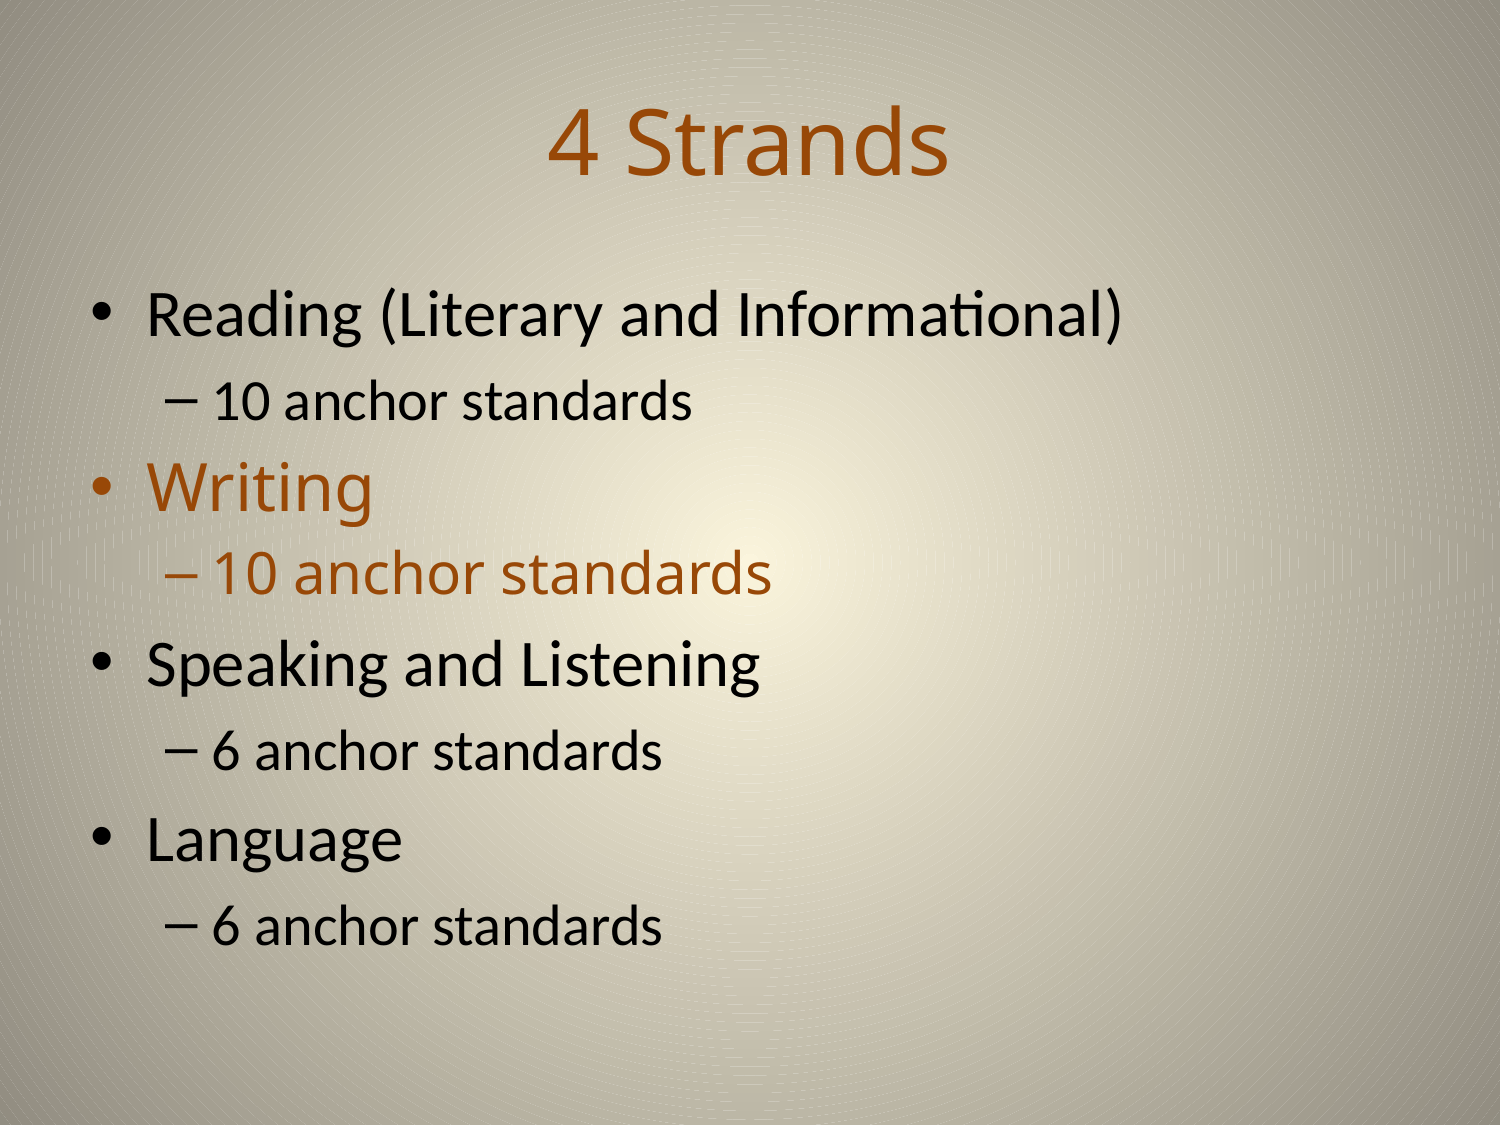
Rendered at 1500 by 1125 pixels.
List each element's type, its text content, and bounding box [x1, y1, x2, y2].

title 4 Strands [75, 45, 1425, 233]
list Reading (Literary and Informational) 10 anchor standards Writing 10 anchor standards Speaking and Listening 6 anchor standards Language 6 anchor standards [75, 262, 1425, 1005]
